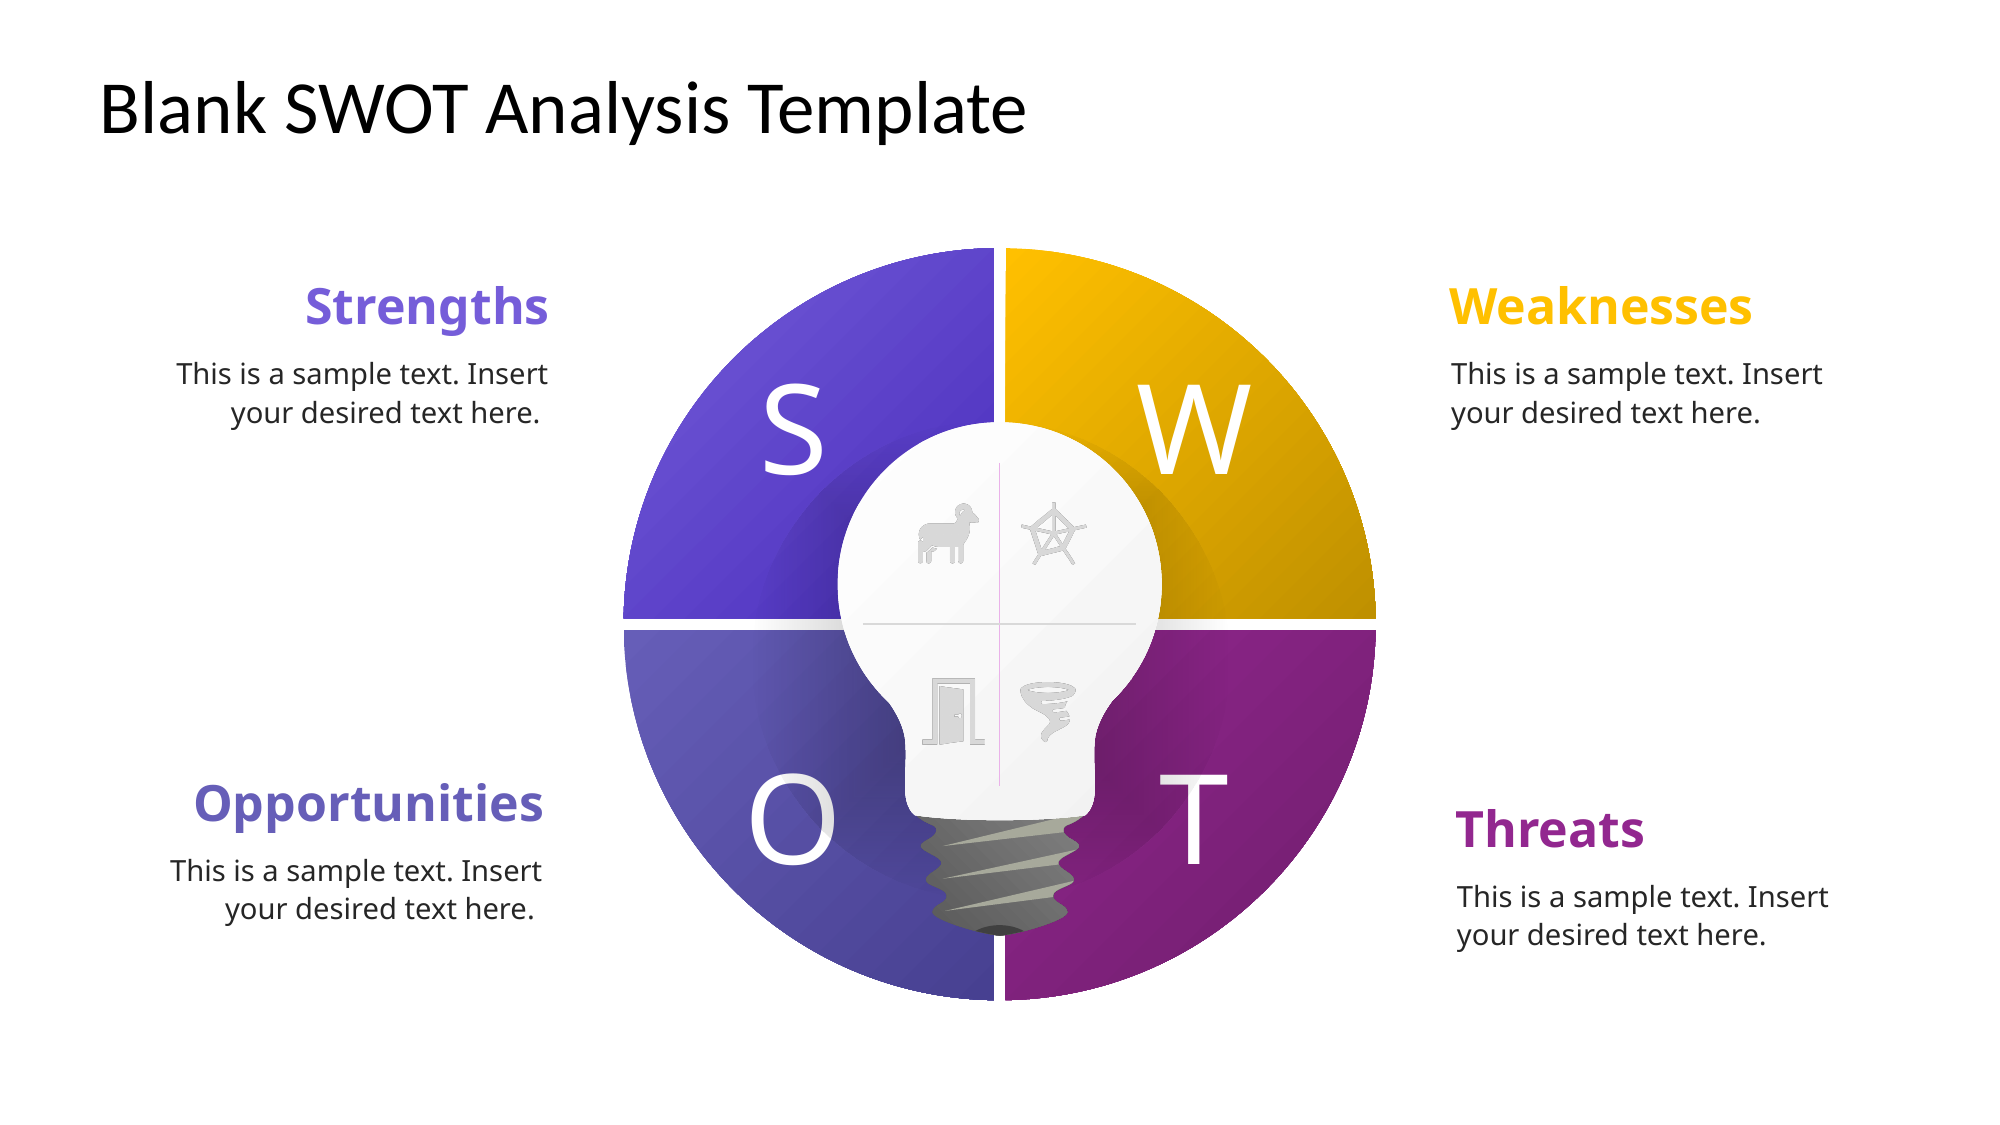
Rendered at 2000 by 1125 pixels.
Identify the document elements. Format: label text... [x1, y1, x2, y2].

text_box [132, 768, 544, 952]
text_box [1455, 794, 1867, 979]
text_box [862, 462, 1137, 786]
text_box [623, 247, 1376, 1001]
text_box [837, 421, 1162, 936]
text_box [138, 272, 550, 456]
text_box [1449, 272, 1862, 456]
title Blank SWOT Analysis Template [99, 45, 1900, 162]
